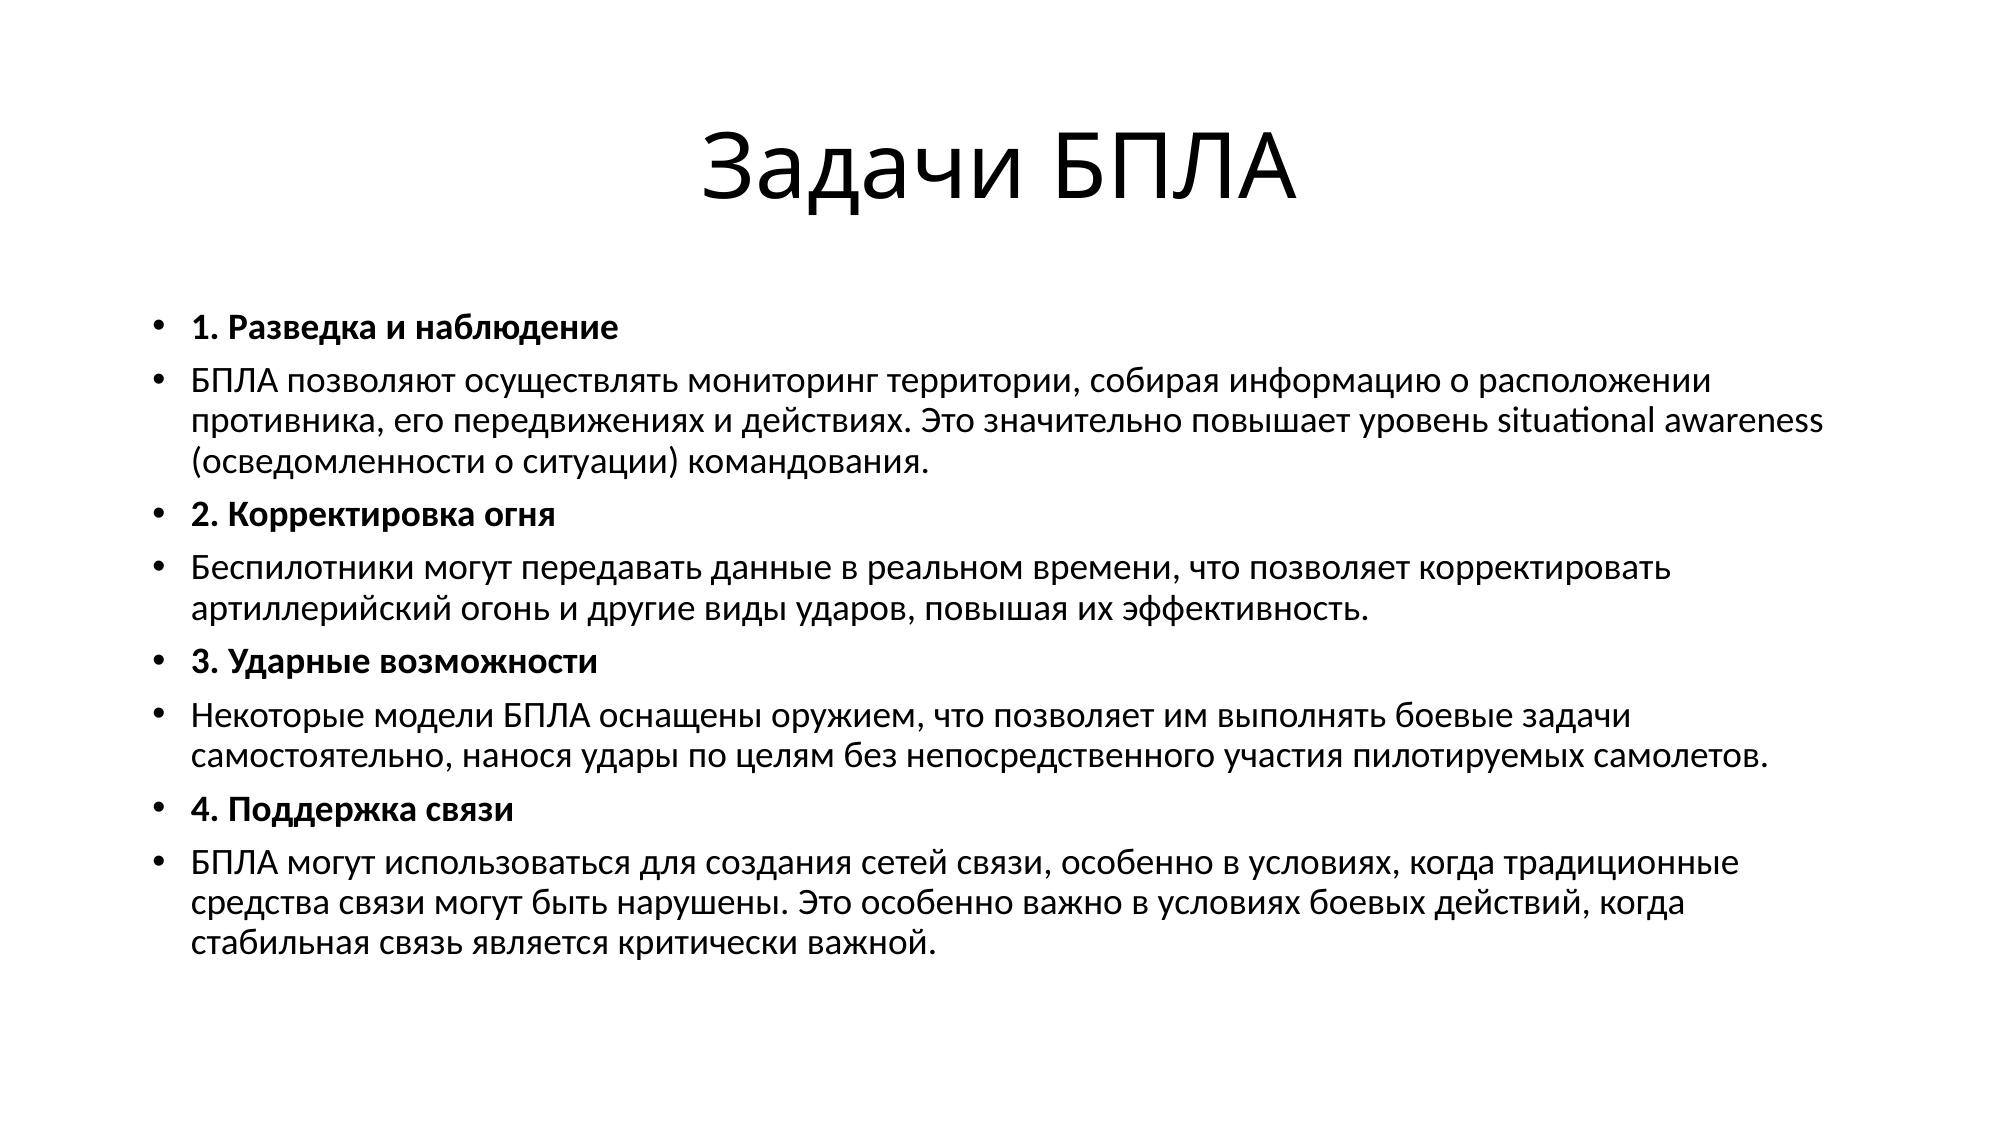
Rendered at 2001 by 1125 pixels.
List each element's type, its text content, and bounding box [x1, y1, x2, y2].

title Задачи БПЛА [137, 59, 1863, 278]
list 1. Разведка и наблюдение БПЛА позволяют осуществлять мониторинг территории, собирая информацию о расположении противника, его передвижениях и действиях. Это значительно повышает уровень situational awareness (осведомленности о ситуации) командования. 2. Корректировка огня Беспилотники могут передавать данные в реальном времени, что позволяет корректировать артиллерийский огонь и другие виды ударов, повышая их эффективность. 3. Ударные возможности Некоторые модели БПЛА оснащены оружием, что позволяет им выполнять боевые задачи самостоятельно, нанося удары по целям без непосредственного участия пилотируемых самолетов. 4. Поддержка связи БПЛА могут использоваться для создания сетей связи, особенно в условиях, когда традиционные средства связи могут быть нарушены. Это особенно важно в условиях боевых действий, когда стабильная связь является критически важной. [137, 299, 1863, 1014]
